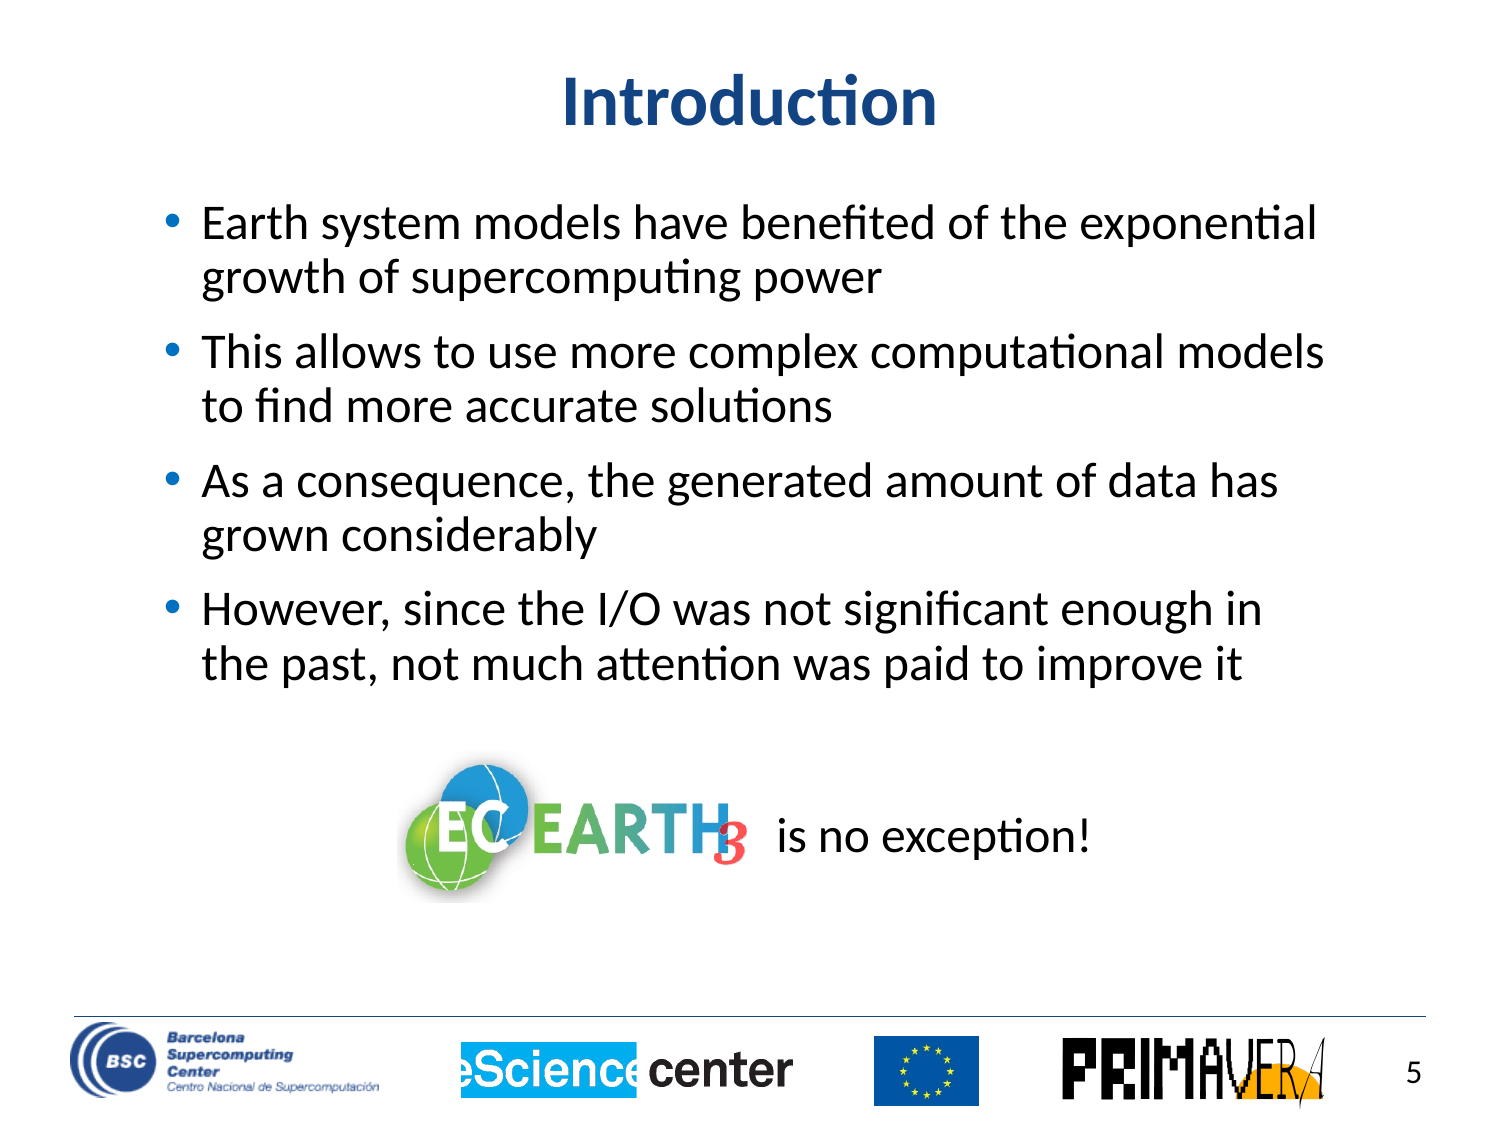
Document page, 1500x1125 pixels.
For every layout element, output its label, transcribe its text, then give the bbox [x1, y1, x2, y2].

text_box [73, 1016, 1438, 1109]
picture [397, 750, 750, 903]
text_box is no exception! [752, 780, 1139, 894]
title Introduction [192, 45, 1308, 159]
list Earth system models have benefited of the exponential growth of supercomputing power This allows to use more complex computational models to find more accurate solutions As a consequence, the generated amount of data has grown considerably However, since the I/O was not significant enough in the past, not much attention was paid to improve it [140, 166, 1360, 1006]
